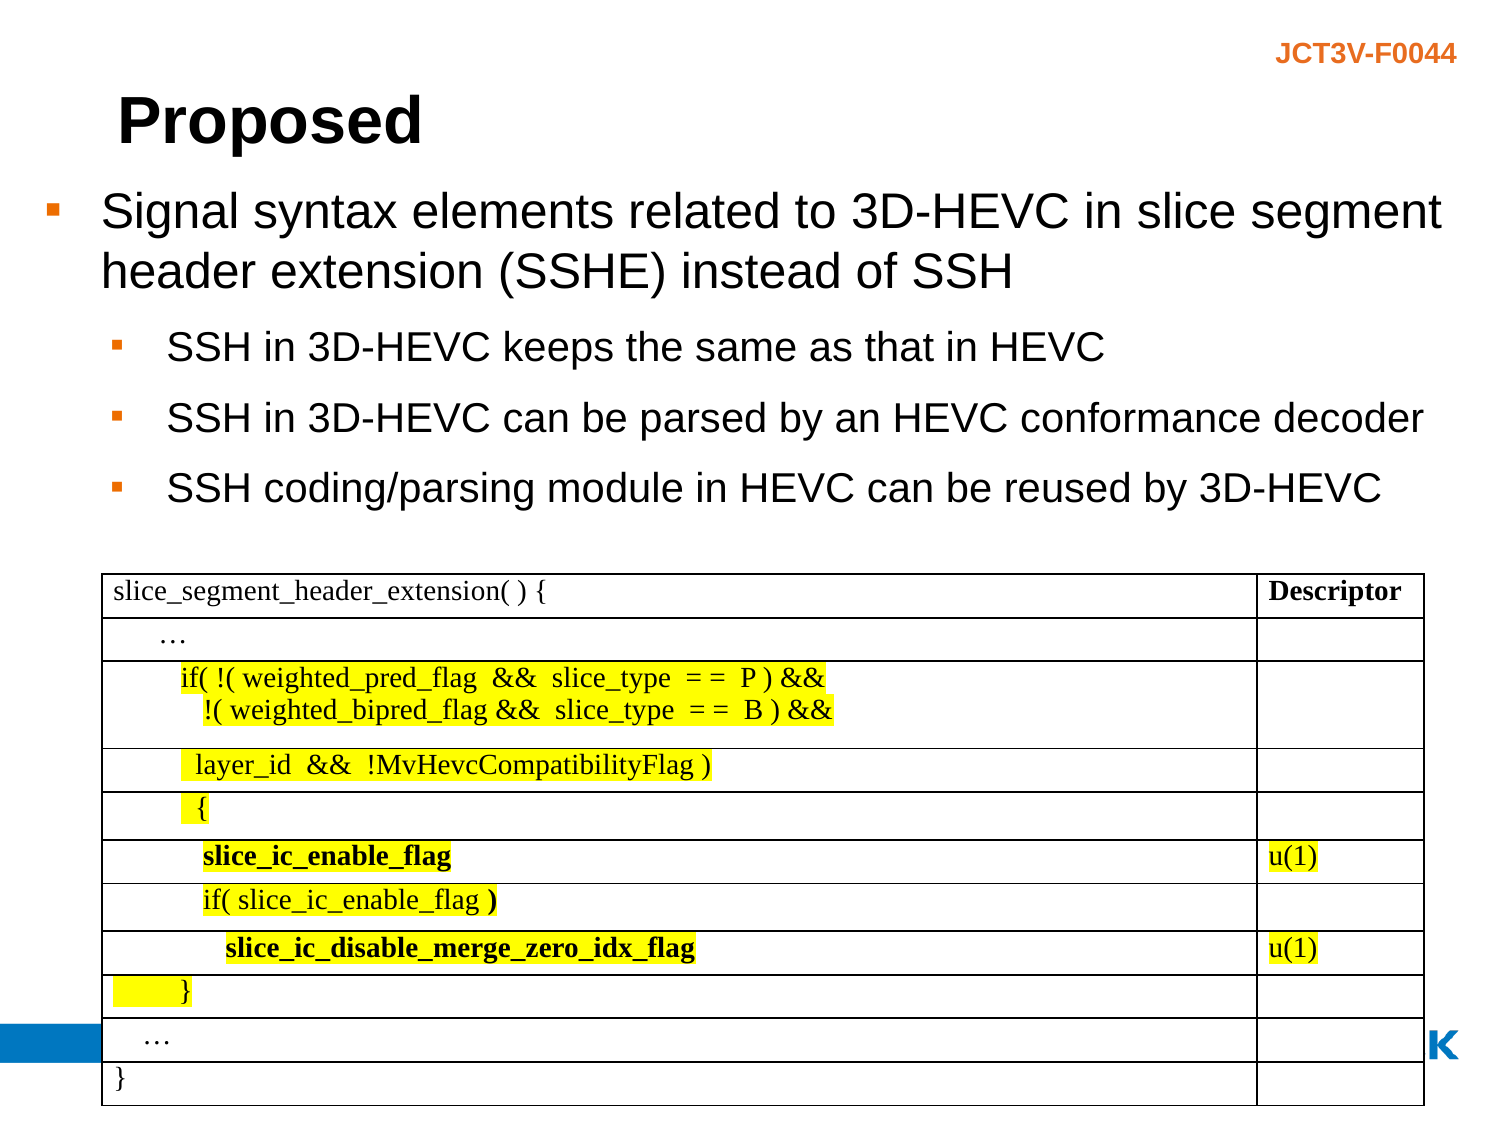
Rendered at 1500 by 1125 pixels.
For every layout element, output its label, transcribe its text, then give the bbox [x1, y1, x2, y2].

table_cell [1258, 662, 1423, 748]
title Proposed [101, 62, 1425, 170]
table_cell if( slice_ic_enable_flag ) [103, 884, 1256, 930]
table_cell [1258, 1019, 1423, 1061]
table_cell u(1) [1258, 932, 1423, 974]
table_cell } [103, 1063, 1256, 1105]
table_cell [1258, 793, 1423, 839]
table_cell … [103, 619, 1256, 660]
table_cell layer_id && !MvHevcCompatibilityFlag ) [103, 749, 1256, 791]
picture [1425, 1023, 1459, 1063]
table_cell } [103, 976, 1256, 1017]
table_cell [1258, 976, 1423, 1017]
table_header slice_segment_header_extension( ) { [103, 575, 1256, 617]
table_cell slice_ic_disable_merge_zero_idx_flag [103, 932, 1256, 974]
table_header Descriptor [1258, 575, 1423, 617]
table_cell … [103, 1019, 1256, 1061]
table_cell [1258, 619, 1423, 660]
table_cell [1258, 1063, 1423, 1105]
table_cell u(1) [1258, 841, 1423, 883]
table_cell if( !( weighted_pred_flag && slice_type = = P ) && !( weighted_bipred_flag && slice_type = = B ) && [103, 662, 1256, 748]
list Signal syntax elements related to 3D-HEVC in slice segment header extension (SSHE) instead of SSH SSH in 3D-HEVC keeps the same as that in HEVC SSH in 3D-HEVC can be parsed by an HEVC conformance decoder SSH coding/parsing module in HEVC can be reused by 3D-HEVC [29, 170, 1471, 998]
picture [0, 1023, 101, 1063]
table_cell [1258, 749, 1423, 791]
table_cell slice_ic_enable_flag [103, 841, 1256, 883]
table_cell { [103, 793, 1256, 839]
table_cell [1258, 884, 1423, 930]
